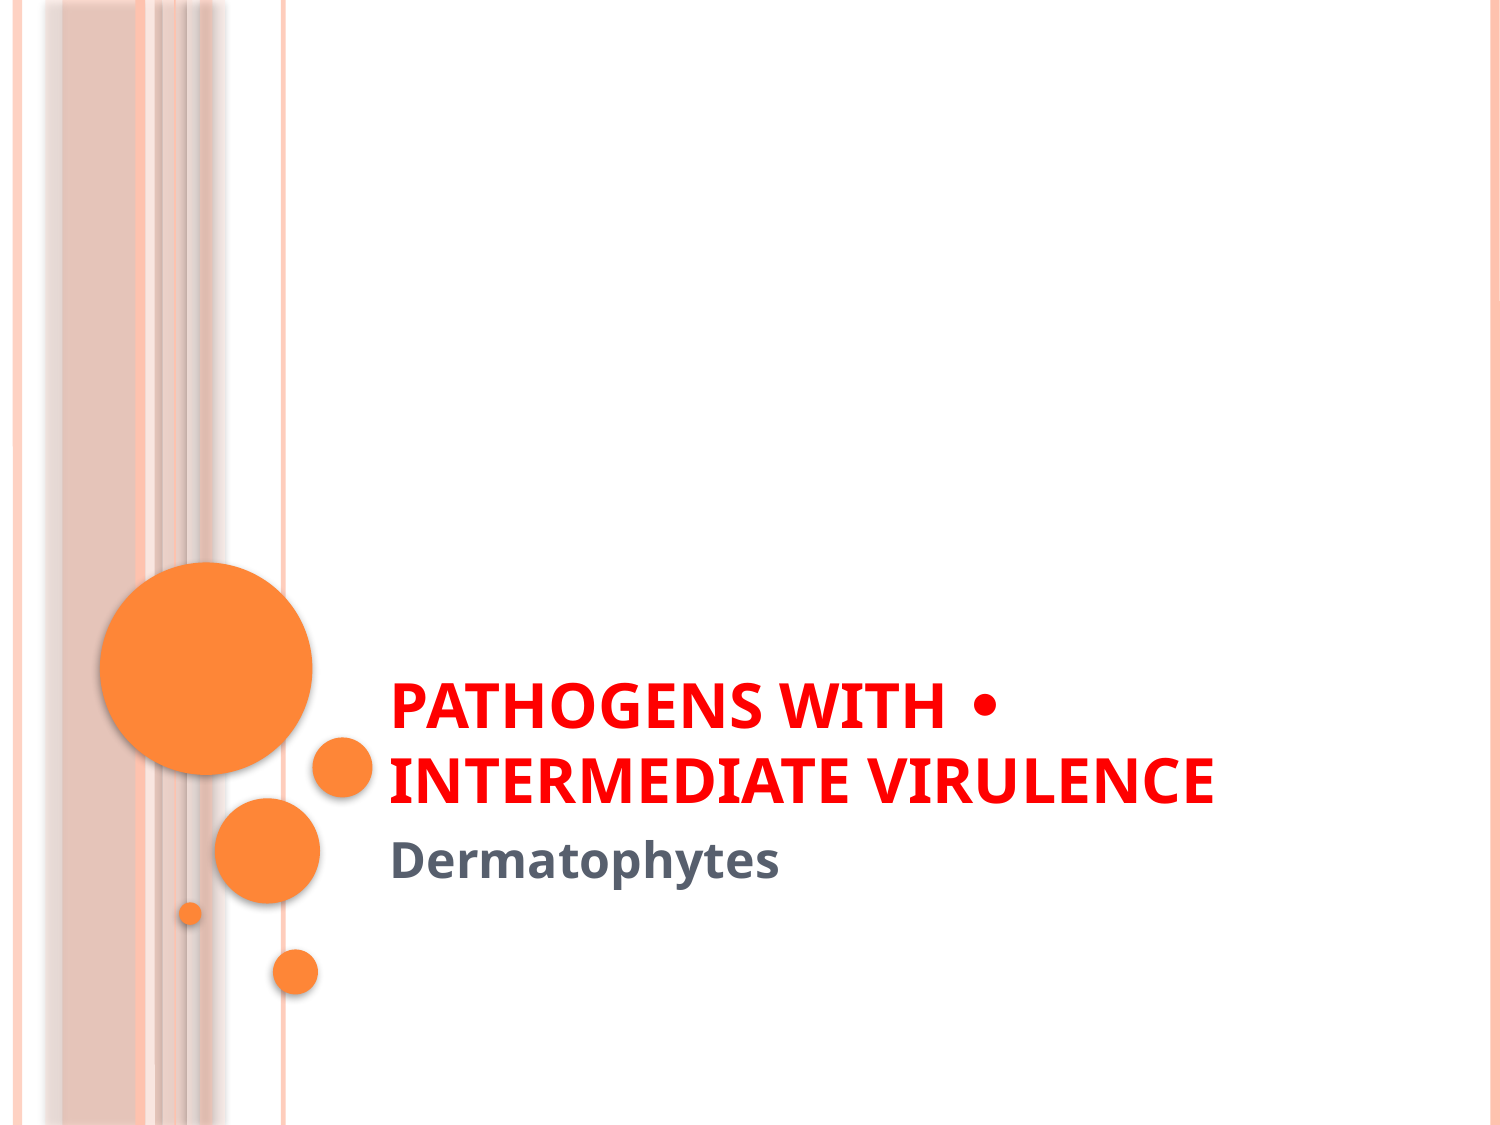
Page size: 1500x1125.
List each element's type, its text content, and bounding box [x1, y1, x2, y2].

title • Pathogens with Intermediate Virulence [375, 512, 1388, 820]
subtitle Dermatophytes [375, 820, 1388, 1046]
